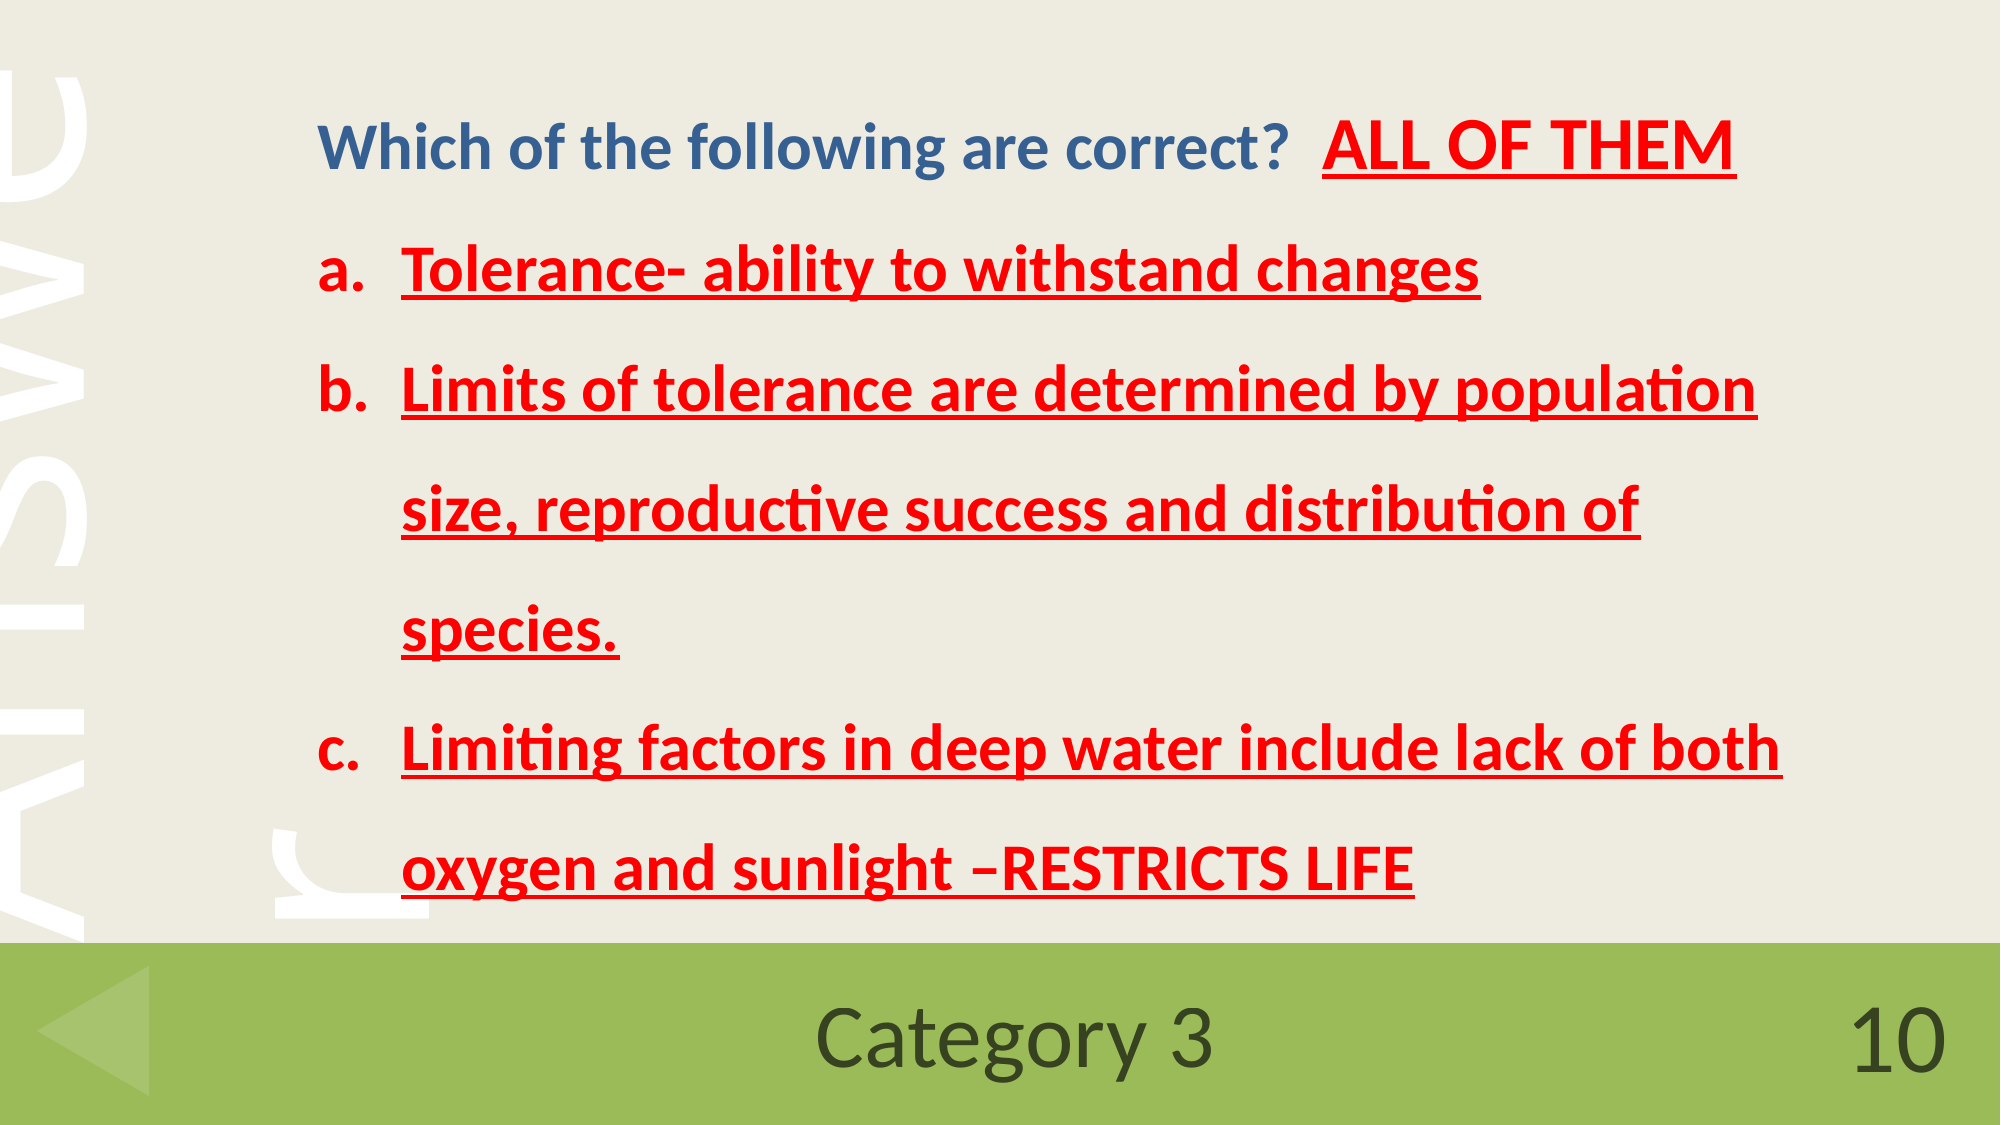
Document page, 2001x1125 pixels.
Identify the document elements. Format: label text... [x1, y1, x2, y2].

title Category 3 [115, 937, 1916, 1125]
list 10 [1916, 967, 1963, 1097]
list Which of the following are correct? ALL OF THEM Tolerance- ability to withstand changes Limits of tolerance are determined by population size, reproductive success and distribution of species. Limiting factors in deep water include lack of both oxygen and sunlight –RESTRICTS LIFE [302, 130, 1874, 937]
